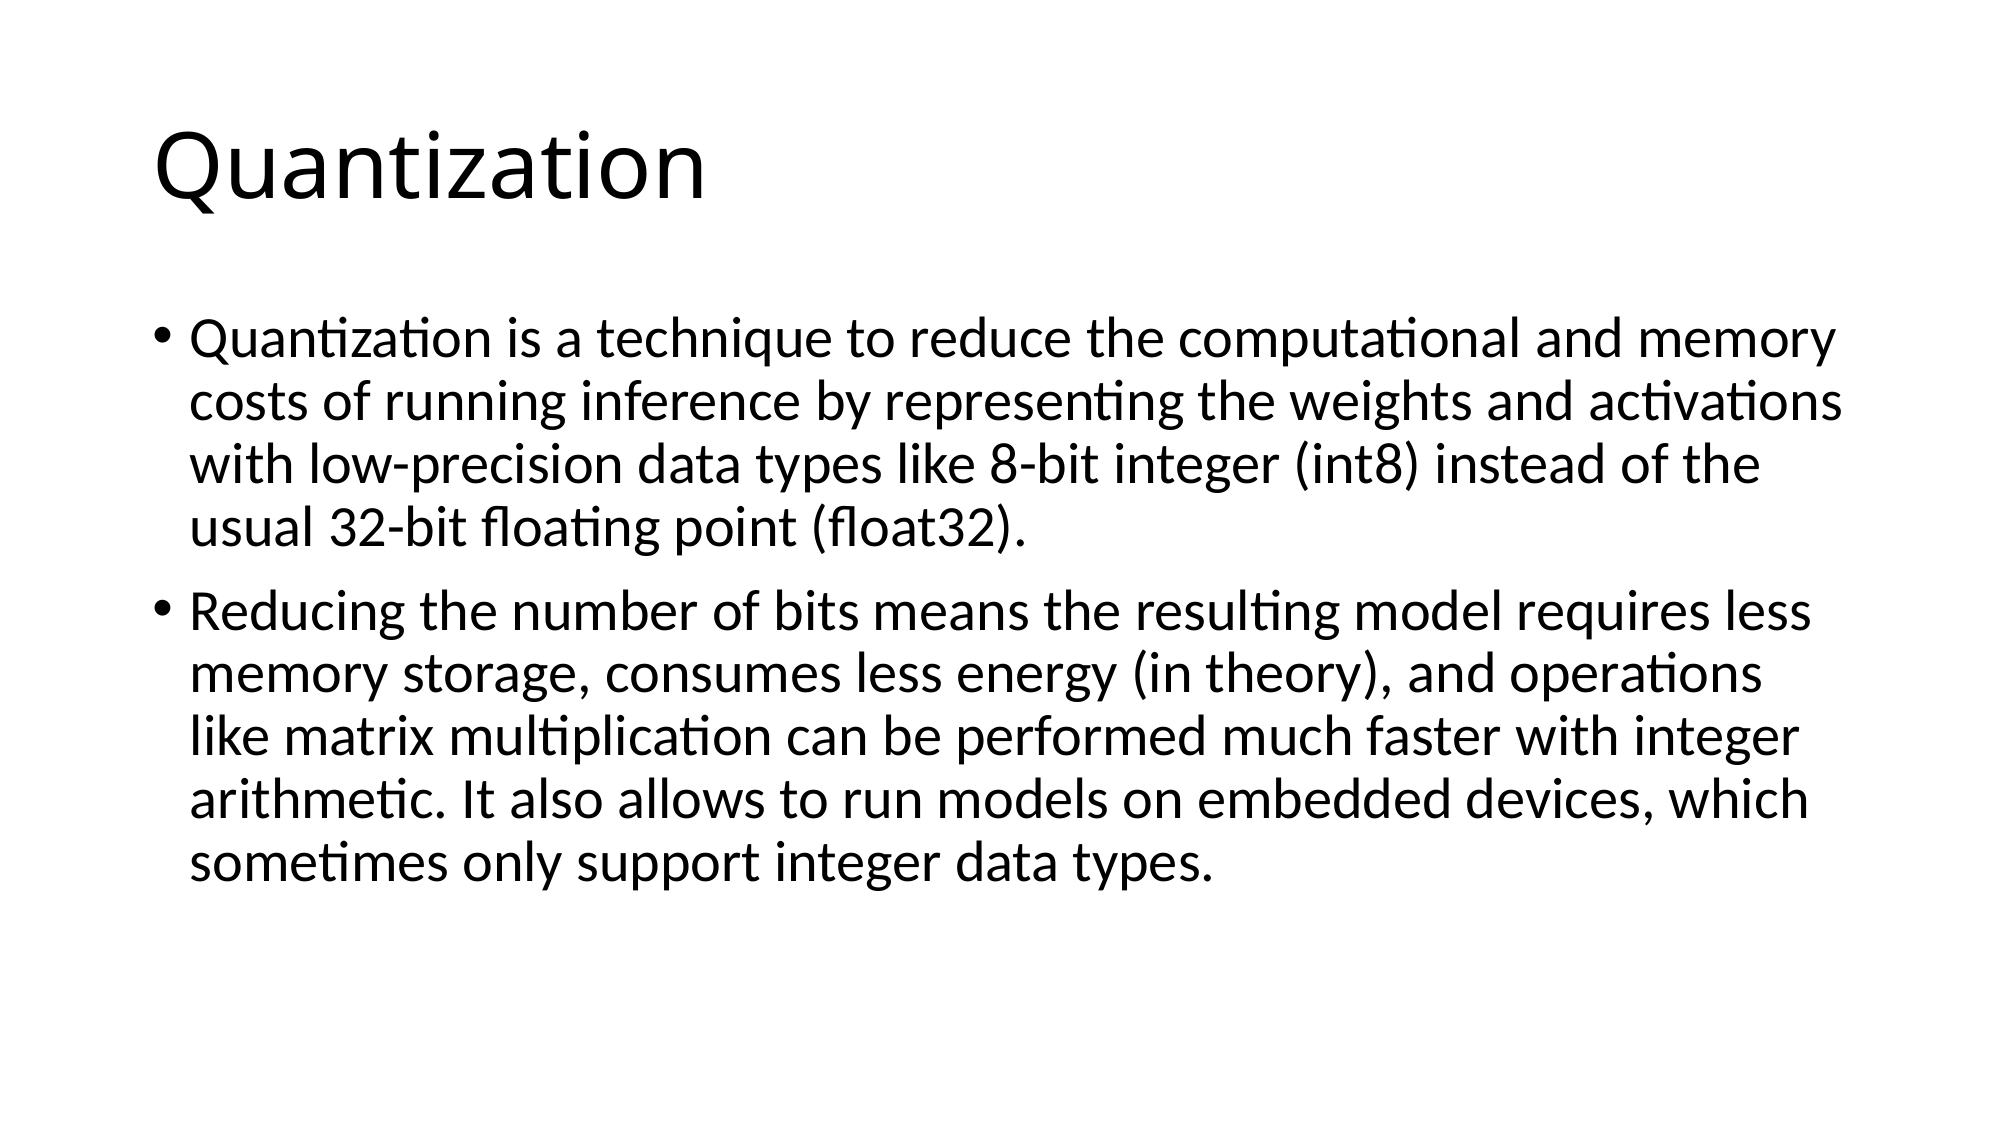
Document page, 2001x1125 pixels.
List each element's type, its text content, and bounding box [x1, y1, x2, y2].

title Quantization [137, 59, 1863, 278]
list Quantization is a technique to reduce the computational and memory costs of running inference by representing the weights and activations with low-precision data types like 8-bit integer (int8) instead of the usual 32-bit floating point (float32). Reducing the number of bits means the resulting model requires less memory storage, consumes less energy (in theory), and operations like matrix multiplication can be performed much faster with integer arithmetic. It also allows to run models on embedded devices, which sometimes only support integer data types. [137, 299, 1863, 1014]
